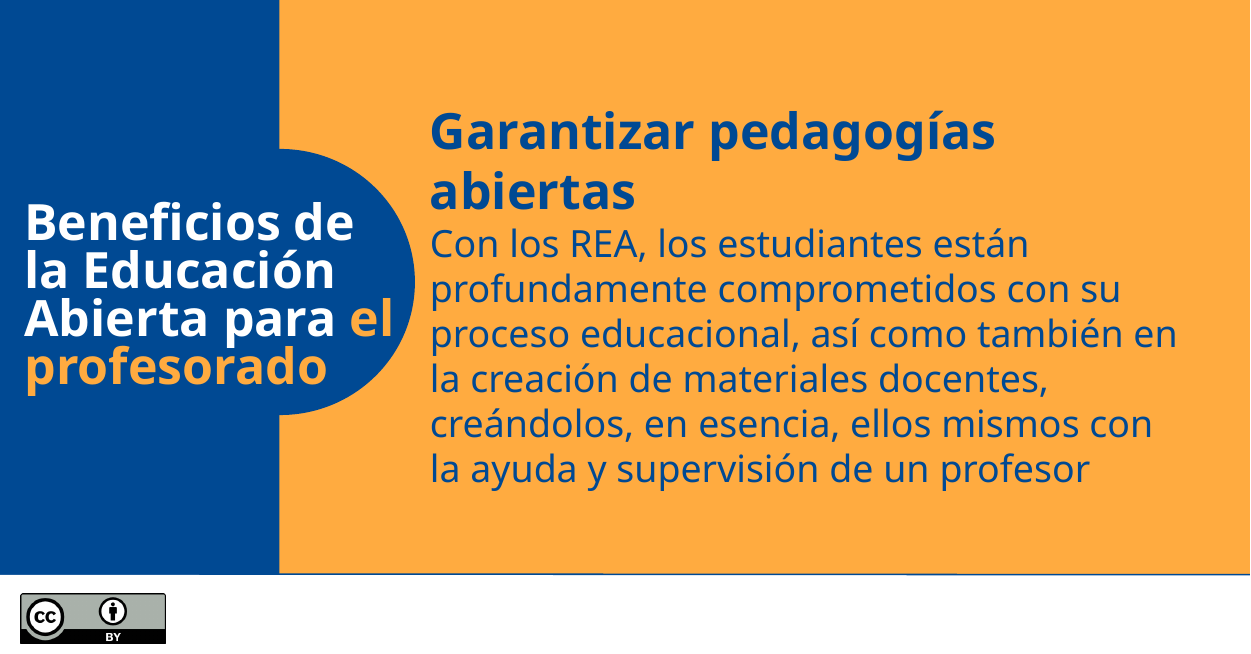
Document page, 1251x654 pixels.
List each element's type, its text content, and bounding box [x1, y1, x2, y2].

text_box [0, 582, 1250, 654]
text_box Garantizar pedagogías abiertas Con los REA, los estudiantes están profundamente comprometidos con su proceso educacional, así como también en la creación de materiales docentes, creándolos, en esencia, ellos mismos con la ayuda y supervisión de un profesor [414, 84, 1208, 505]
text_box [240, 409, 321, 416]
text_box [0, 0, 280, 573]
picture [20, 592, 166, 645]
text_box [187, 148, 374, 186]
text_box Beneficios de la Educación Abierta para el profesorado [9, 186, 420, 409]
